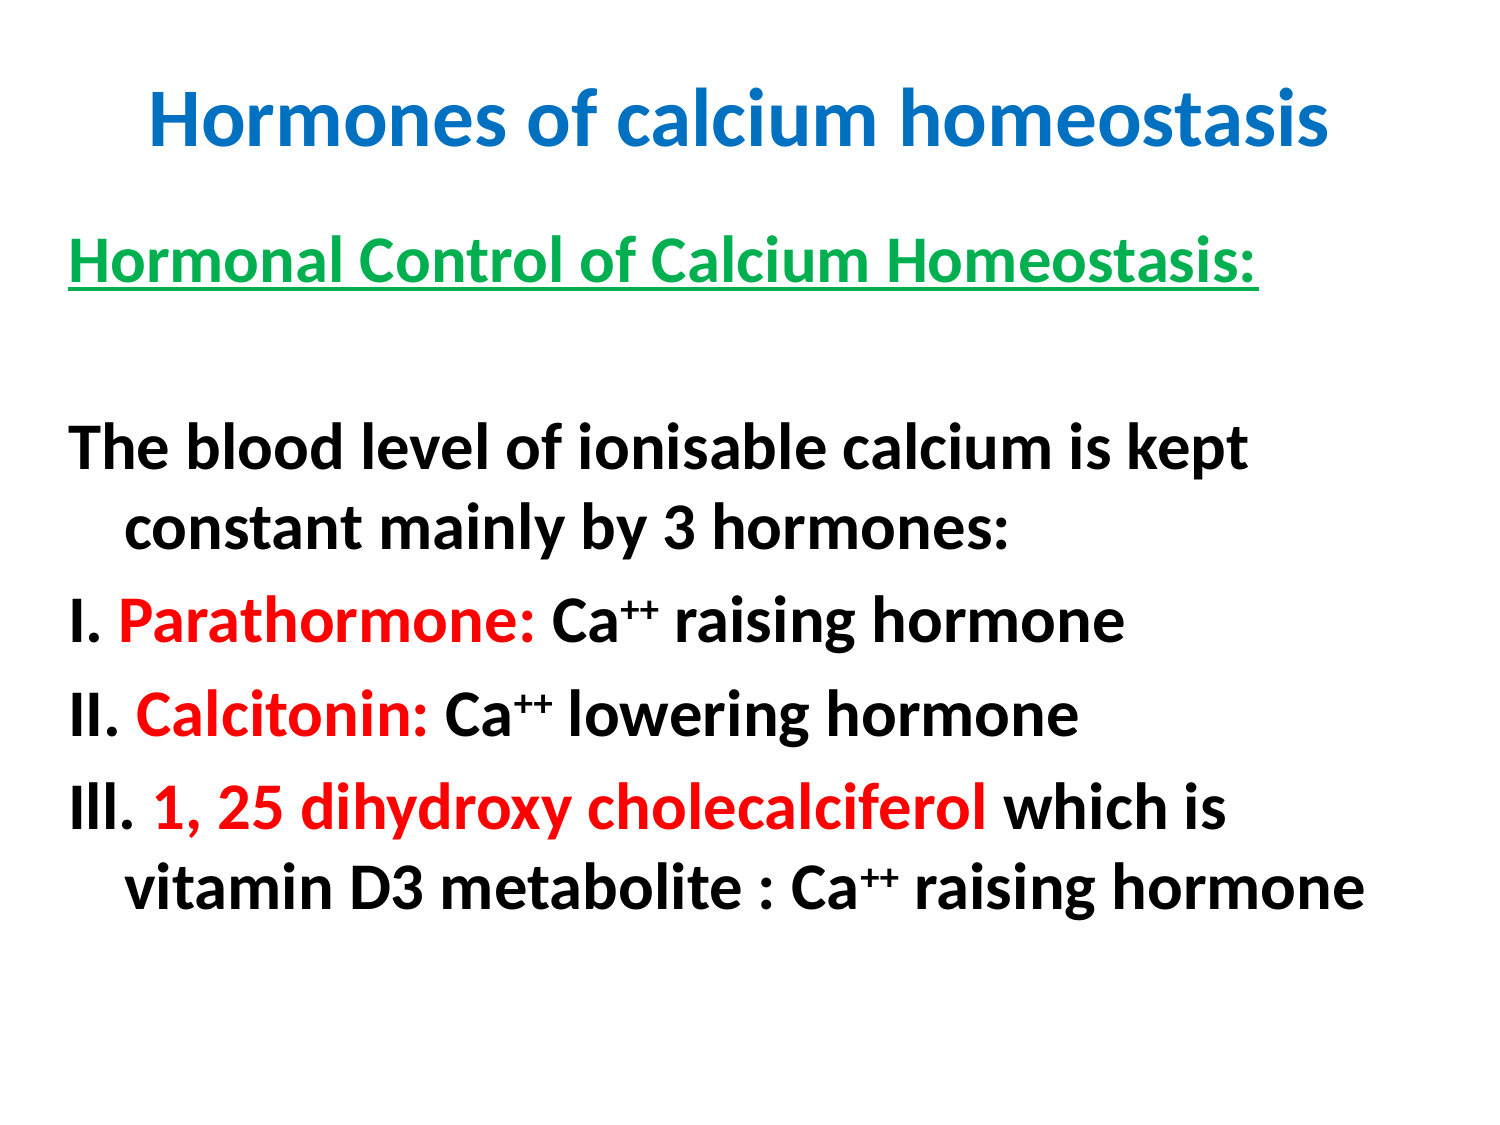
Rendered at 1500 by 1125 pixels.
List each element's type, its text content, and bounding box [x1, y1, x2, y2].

list Hormonal Control of Calcium Homeostasis: The blood level of ionisable calcium is kept constant mainly by 3 hormones: I. Parathormone: Ca++ raising hormone II. Calcitonin: Ca++ lowering hormone Ill. 1, 25 dihydroxy cholecalciferol which is vitamin D3 metabolite : Ca++ raising hormone [53, 208, 1404, 1000]
title Hormones of calcium homeostasis [64, 19, 1415, 207]
